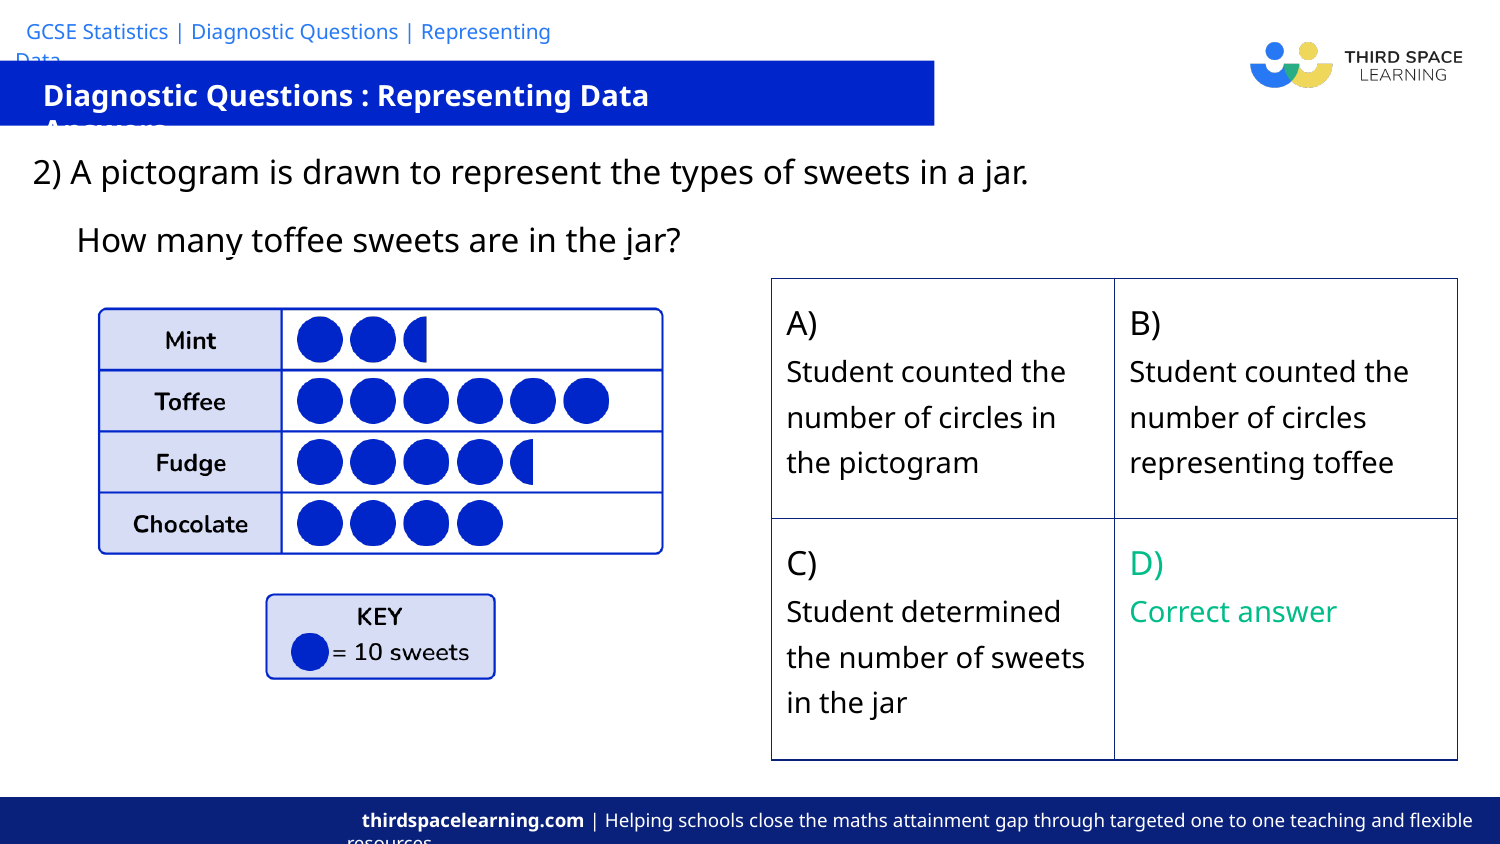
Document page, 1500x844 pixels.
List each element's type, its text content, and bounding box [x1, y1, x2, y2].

picture [253, 577, 497, 690]
picture [1250, 33, 1465, 99]
picture [97, 307, 669, 555]
table_header 2) A pictogram is drawn to represent the types of sweets in a jar. How many toffee sweets are in the jar? [19, 142, 1474, 255]
text_box Diagnostic Questions : Representing Data Answers [27, 61, 778, 141]
